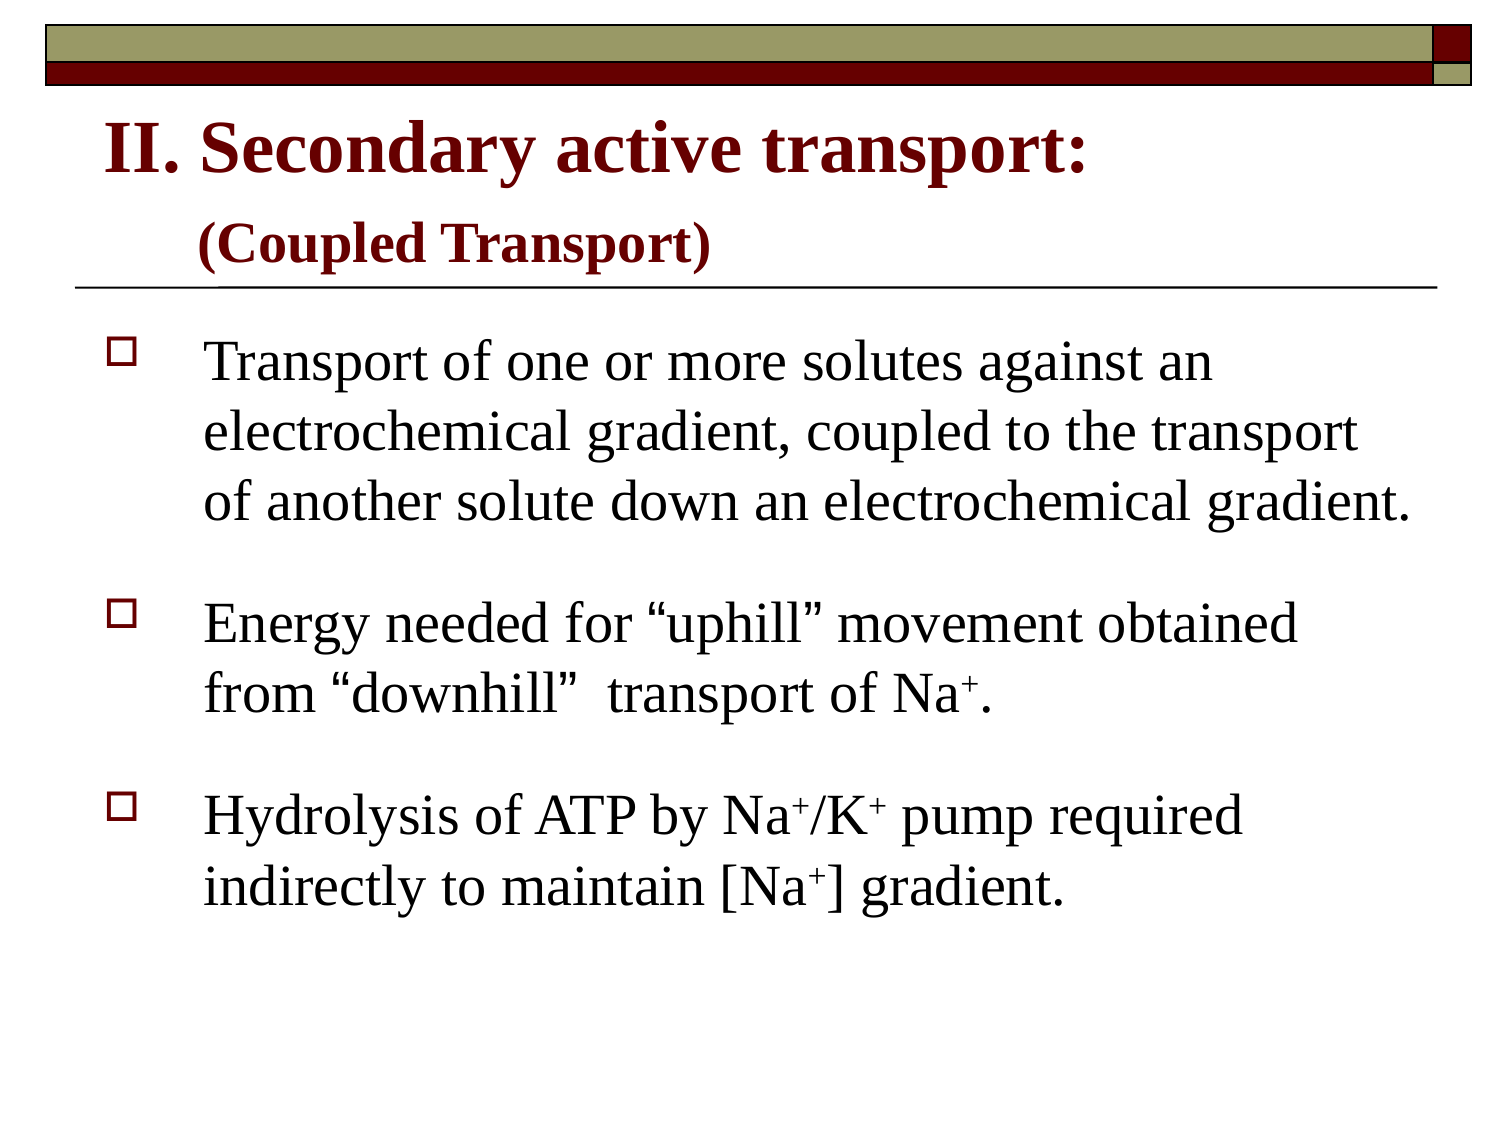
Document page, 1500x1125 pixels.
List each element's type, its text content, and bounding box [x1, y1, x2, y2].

list Transport of one or more solutes against an electrochemical gradient, coupled to the transport of another solute down an electrochemical gradient. Energy needed for “uphill” movement obtained from “downhill” transport of Na+. Hydrolysis of ATP by Na+/K+ pump required indirectly to maintain [Na+] gradient. [88, 314, 1436, 1049]
title II. Secondary active transport: (Coupled Transport) [88, 49, 1400, 286]
